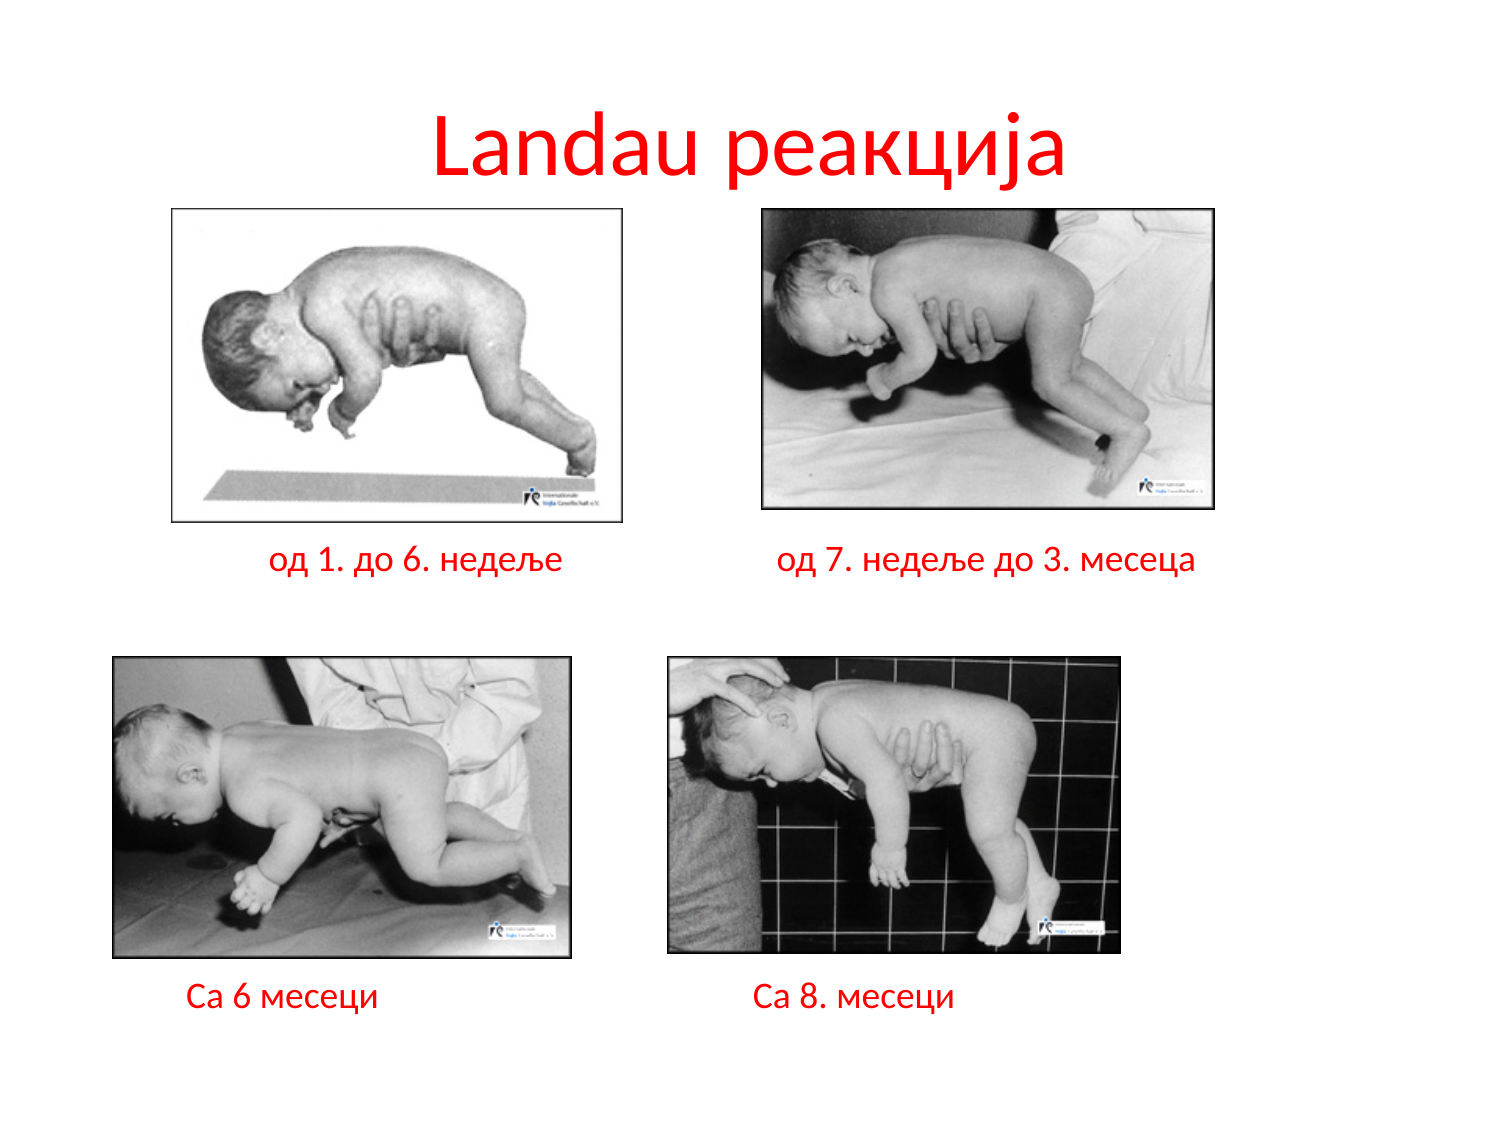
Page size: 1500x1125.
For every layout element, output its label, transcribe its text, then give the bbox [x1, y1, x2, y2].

text_box Са 8. месеци [738, 964, 1306, 1024]
title Landau реакција [75, 45, 1425, 233]
picture [111, 656, 572, 959]
picture [170, 207, 623, 523]
text_box од 1. до 6. недеље [253, 531, 621, 587]
picture [667, 656, 1121, 955]
picture [761, 207, 1216, 510]
text_box од 7. недеље до 3. месеца [761, 527, 1235, 587]
text_box Са 6 месеци [171, 964, 638, 1024]
